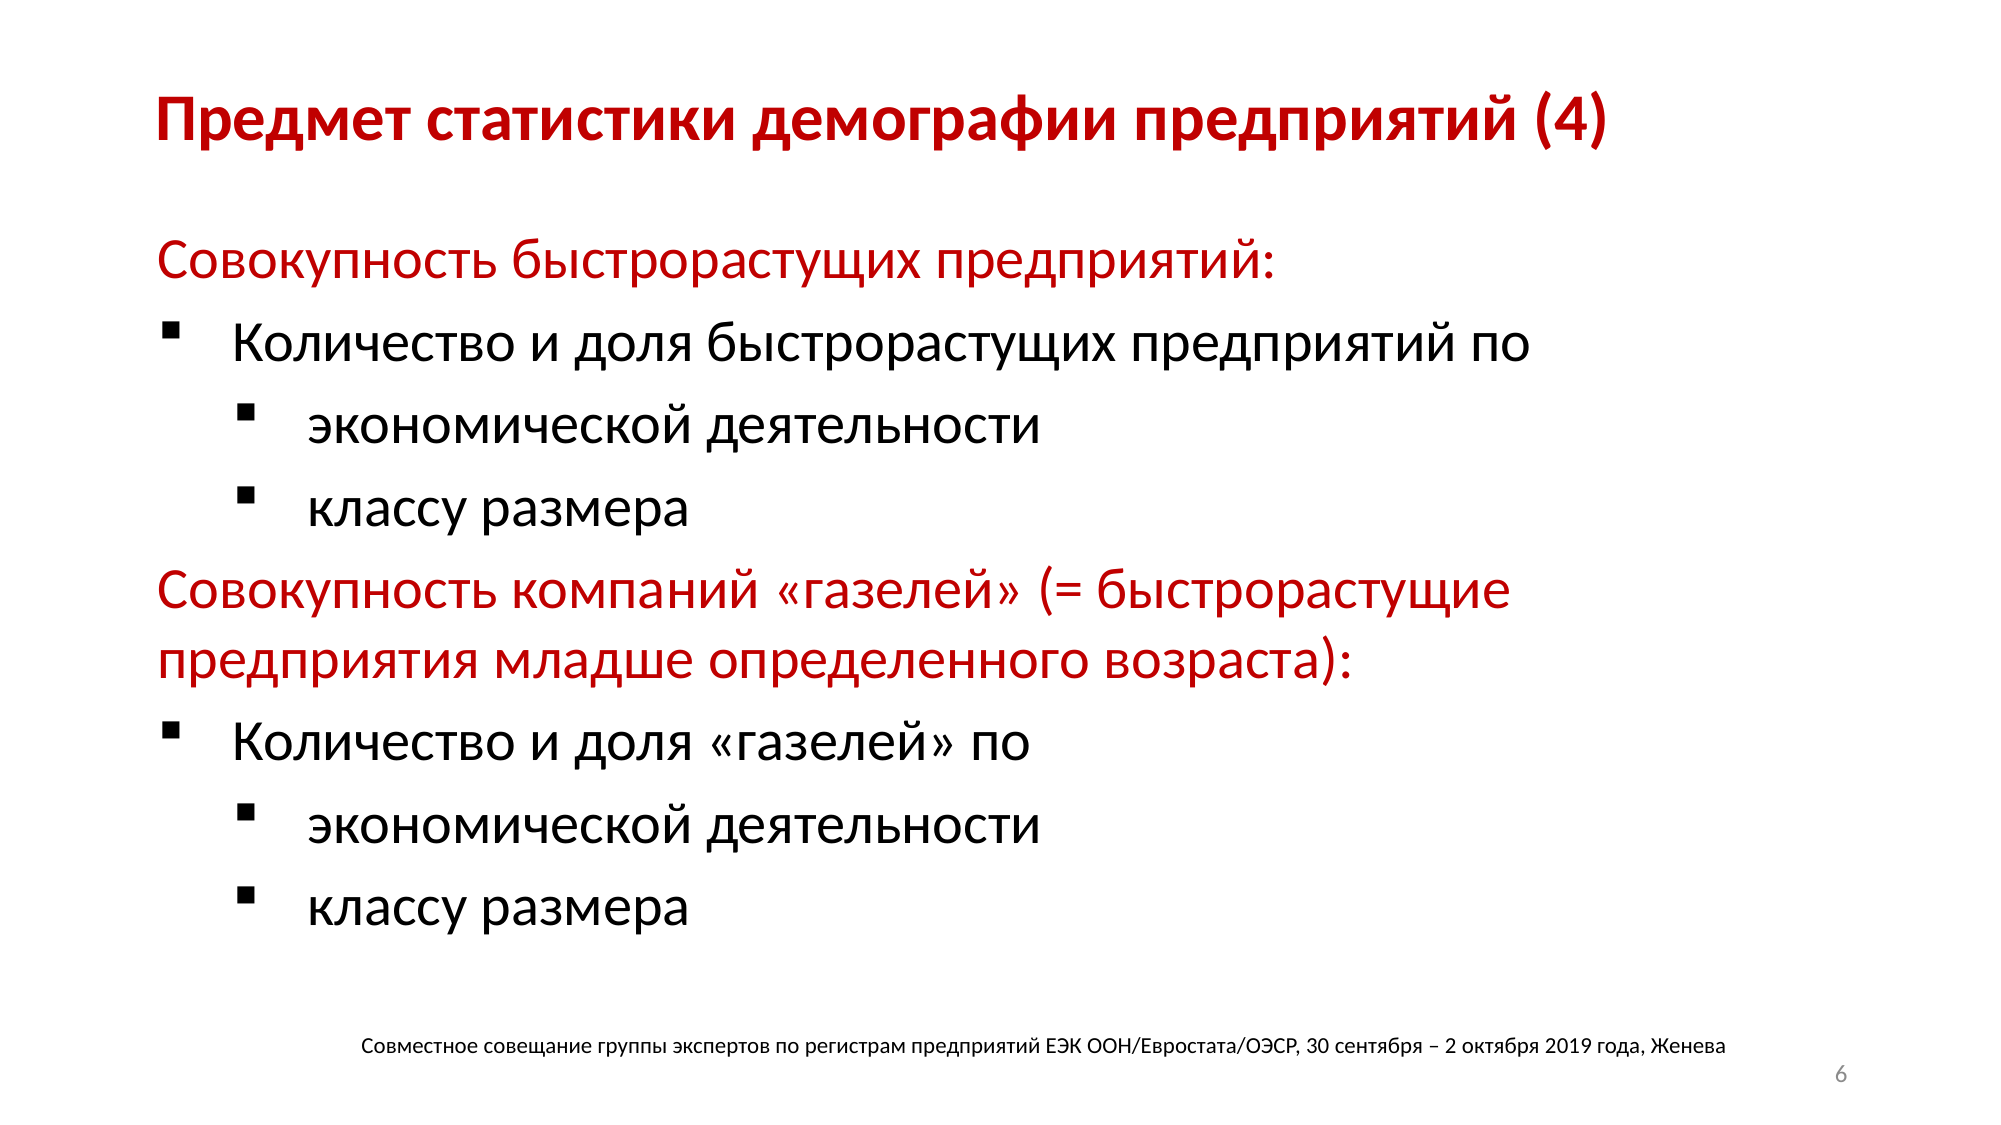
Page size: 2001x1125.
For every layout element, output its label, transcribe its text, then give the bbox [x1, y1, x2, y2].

text_box Совокупность быстрорастущих предприятий: Количество и доля быстрорастущих предприятий по экономической деятельности классу размера Совокупность компаний «газелей» (= быстрорастущие предприятия младше определенного возраста): Количество и доля «газелей» по экономической деятельности классу размера [142, 212, 1810, 945]
title Предмет статистики демографии предприятий (4) [140, 71, 1646, 167]
slide_number 6 [1412, 1075, 1863, 1103]
footer Совместное совещание группы экспертов по регистрам предприятий ЕЭК ООН/Евростата/ОЭСР, 30 сентября – 2 октября 2019 года, Женева [137, 1014, 1953, 1075]
